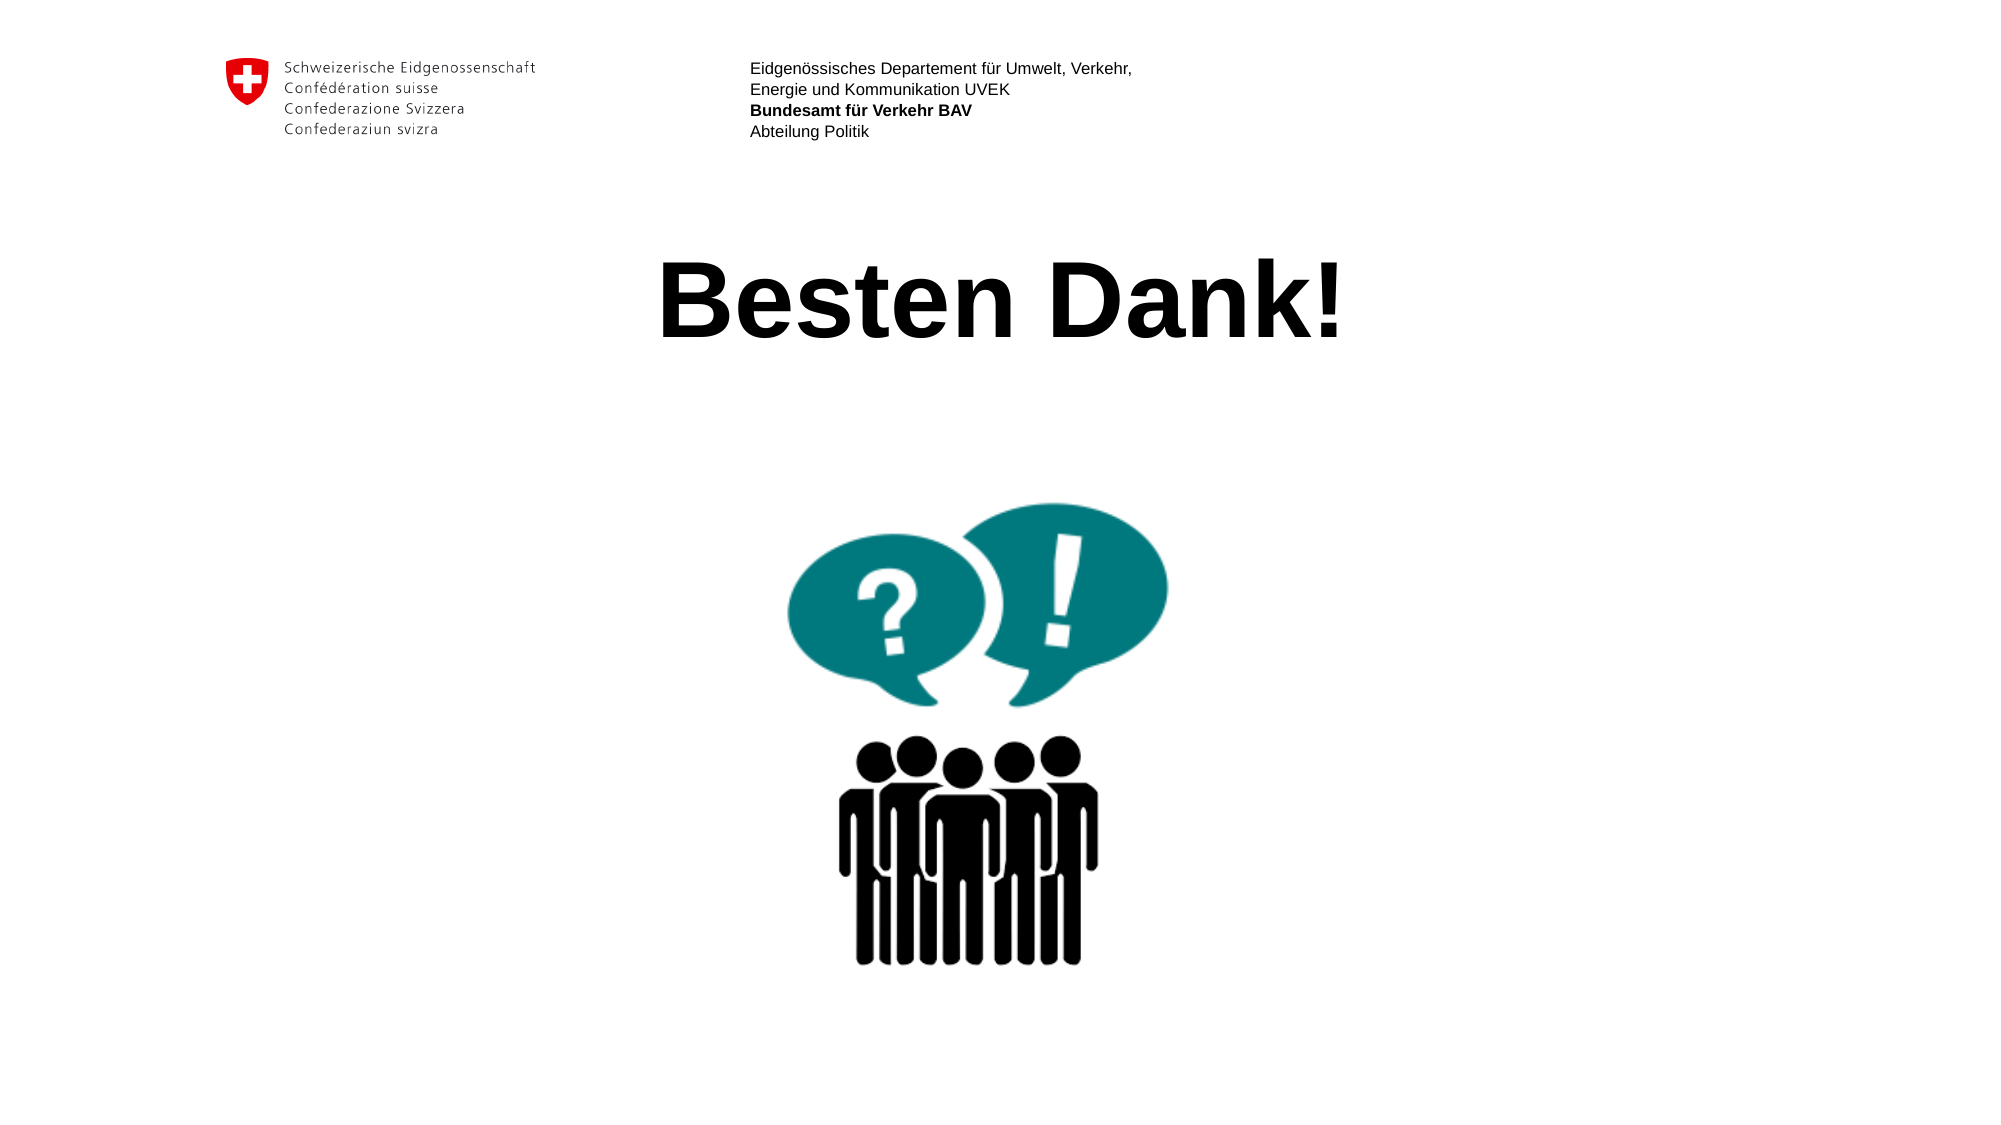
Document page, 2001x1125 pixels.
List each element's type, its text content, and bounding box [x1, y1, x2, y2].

picture [786, 498, 1176, 717]
title Besten Dank! [655, 233, 1366, 386]
picture [226, 58, 536, 137]
picture [823, 730, 1113, 980]
